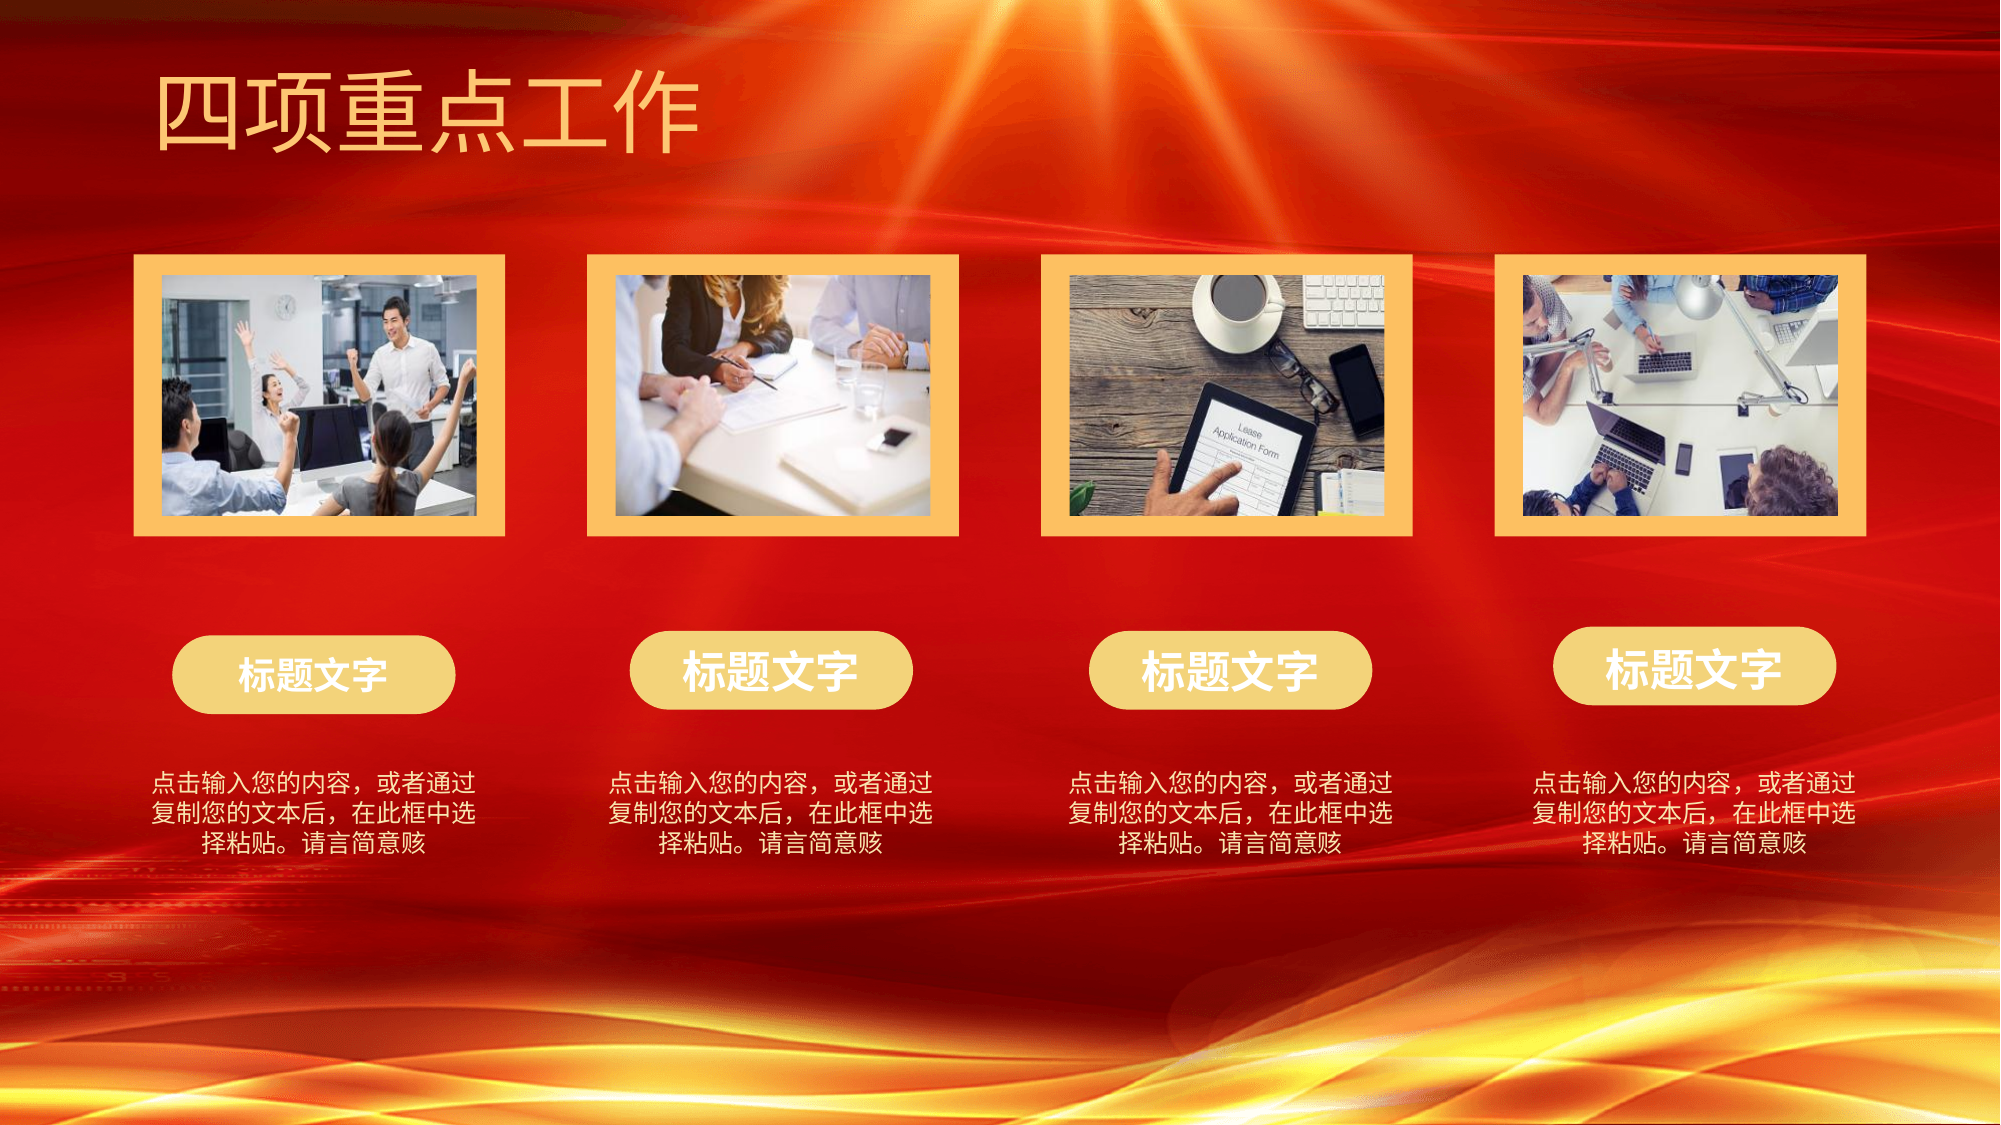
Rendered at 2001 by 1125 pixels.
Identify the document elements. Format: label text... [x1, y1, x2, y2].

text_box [172, 630, 456, 719]
text_box [1494, 253, 1867, 537]
text_box [1040, 253, 1414, 537]
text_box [629, 626, 914, 715]
text_box 点击输入您的内容，或者通过复制您的文本后，在此框中选择粘贴。请言简意赅 [128, 756, 500, 930]
text_box 点击输入您的内容，或者通过复制您的文本后，在此框中选择粘贴。请言简意赅 [585, 756, 958, 930]
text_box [1089, 626, 1373, 715]
picture [0, 0, 2000, 1125]
text_box [586, 253, 960, 537]
title 四项重点工作 [137, 59, 1863, 278]
text_box 点击输入您的内容，或者通过复制您的文本后，在此框中选择粘贴。请言简意赅 [1508, 756, 1881, 930]
text_box [1069, 274, 1385, 517]
text_box [132, 253, 506, 537]
text_box 点击输入您的内容，或者通过复制您的文本后，在此框中选择粘贴。请言简意赅 [1044, 756, 1417, 930]
text_box [615, 274, 931, 517]
text_box [1522, 274, 1839, 517]
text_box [1553, 625, 1837, 713]
text_box [161, 274, 478, 517]
